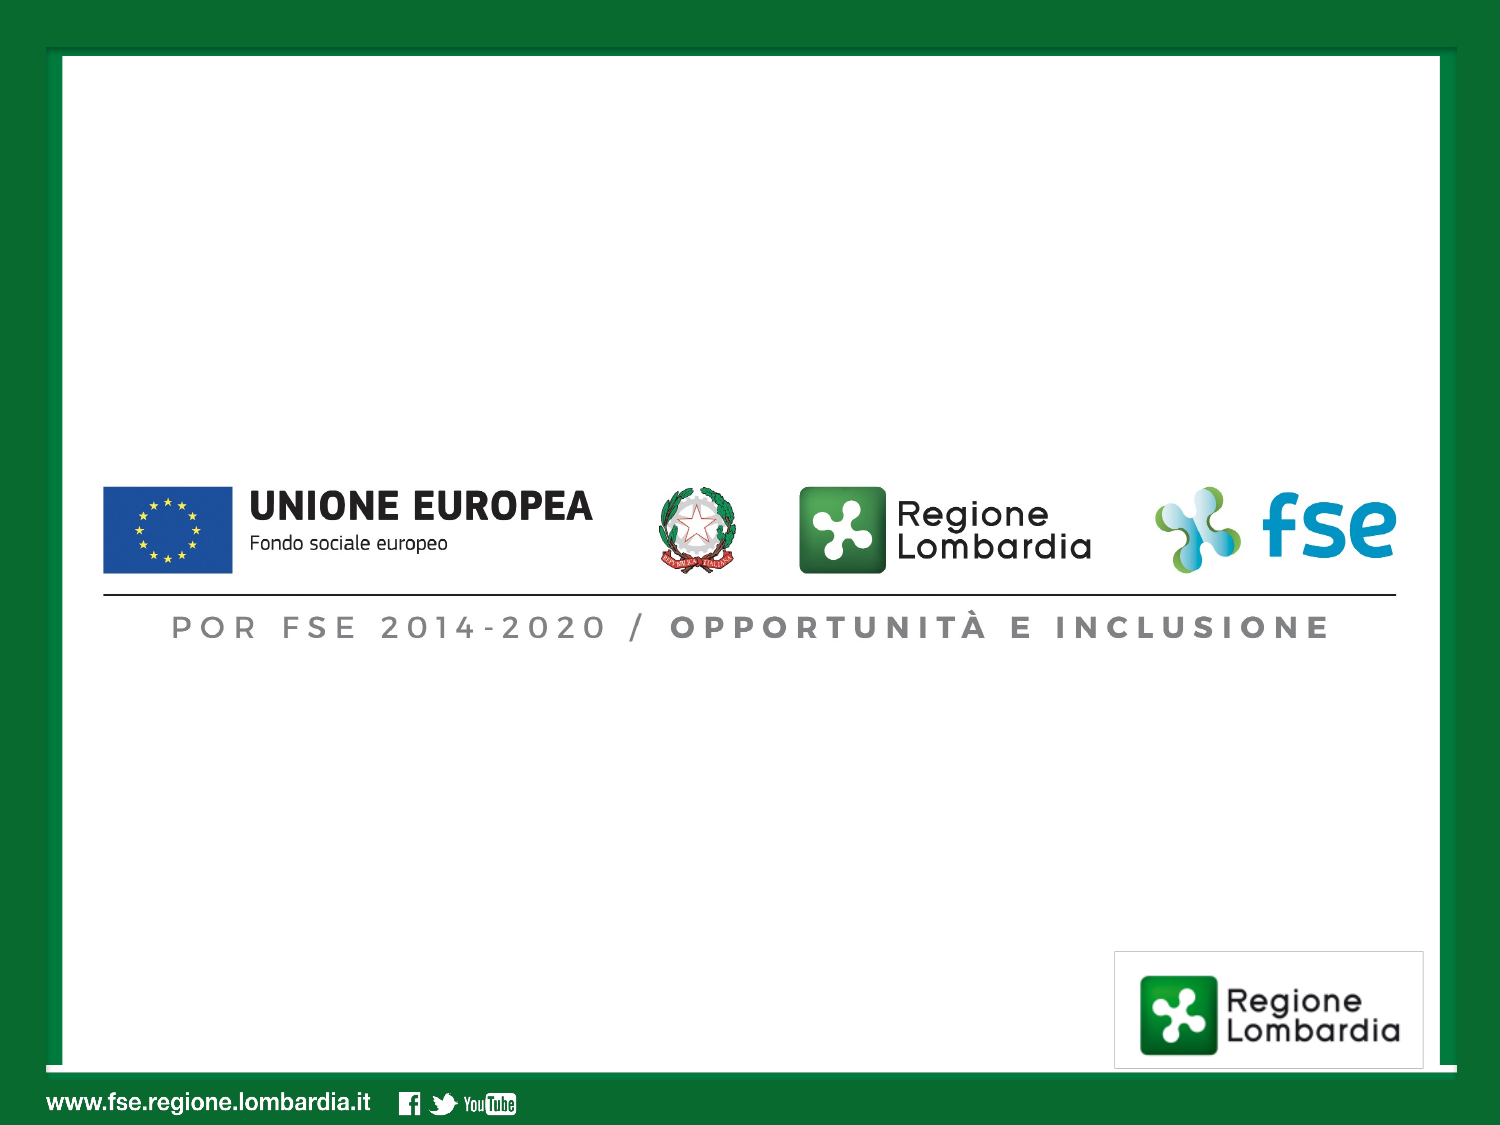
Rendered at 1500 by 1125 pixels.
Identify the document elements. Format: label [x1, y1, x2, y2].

picture [45, 1091, 517, 1116]
picture [99, 482, 1400, 646]
